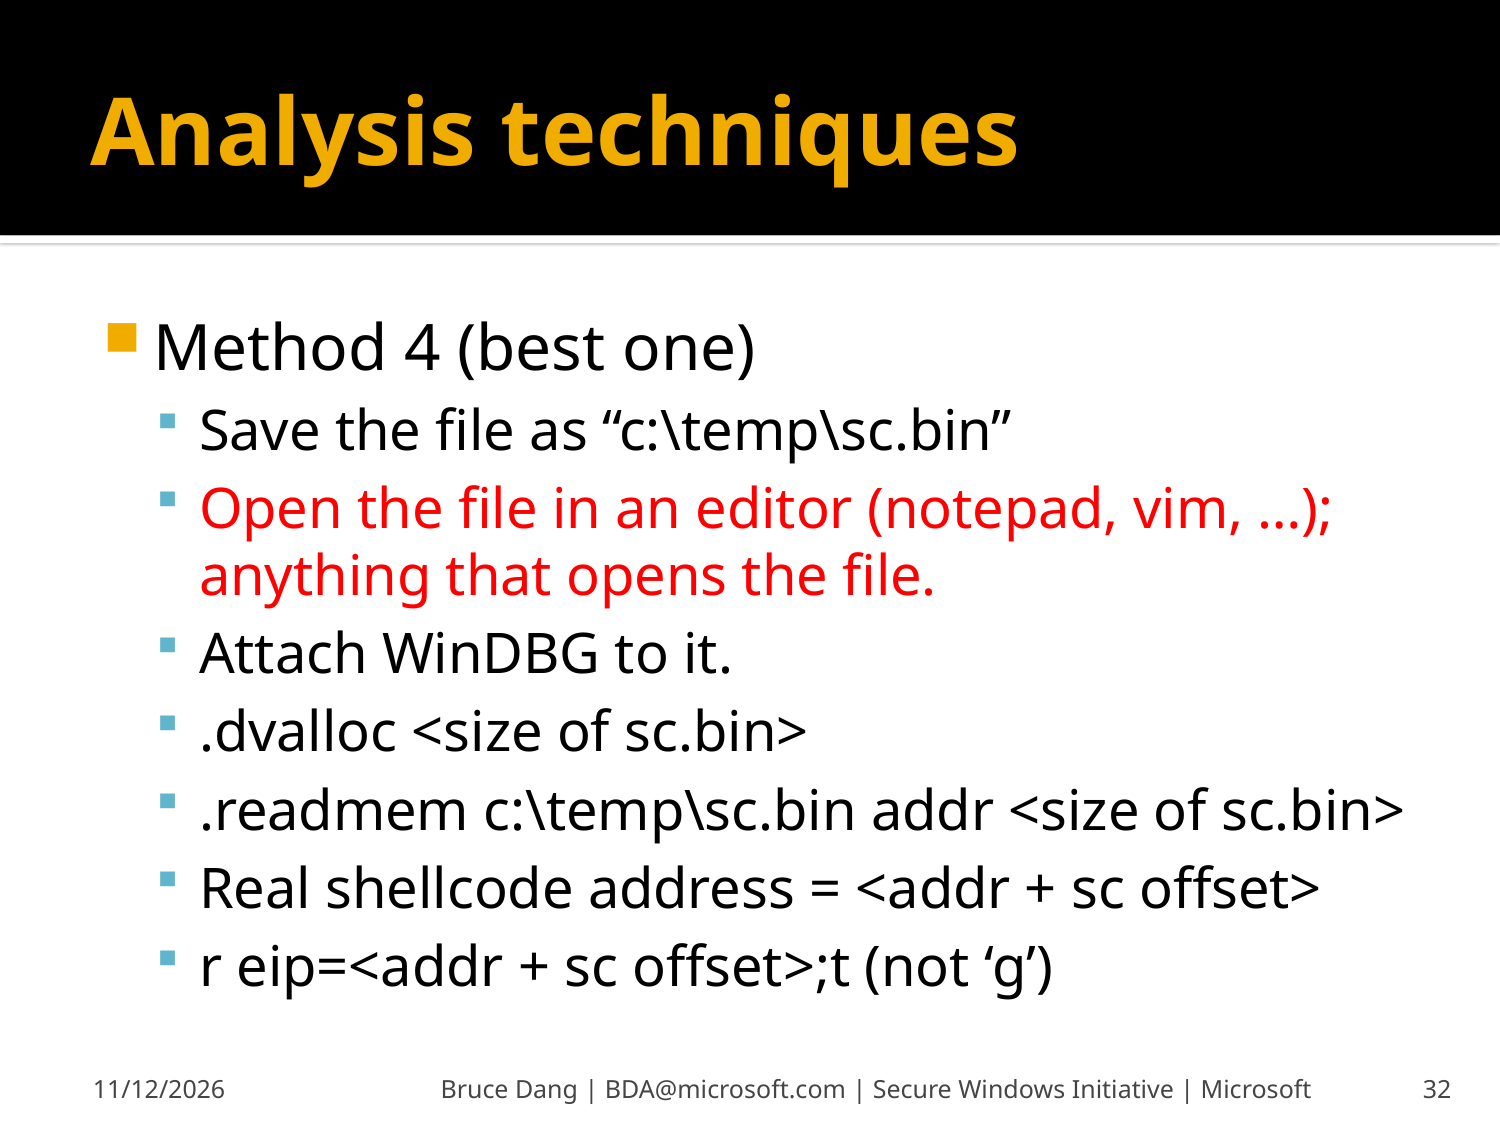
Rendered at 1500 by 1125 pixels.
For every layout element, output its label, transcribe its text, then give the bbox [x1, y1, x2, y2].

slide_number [75, 1062, 425, 1108]
slide_number 32 [1345, 1062, 1467, 1108]
list Method 4 (best one) Save the file as “c:\temp\sc.bin” Open the file in an editor (notepad, vim, …); anything that opens the file. Attach WinDBG to it. .dvalloc <size of sc.bin> .readmem c:\temp\sc.bin addr <size of sc.bin> Real shellcode address = <addr + sc offset> r eip=<addr + sc offset>;t (not ‘g’) [75, 291, 1425, 1050]
title Analysis techniques [75, 25, 1425, 231]
footer Bruce Dang | BDA@microsoft.com | Secure Windows Initiative | Microsoft [433, 1062, 1337, 1108]
